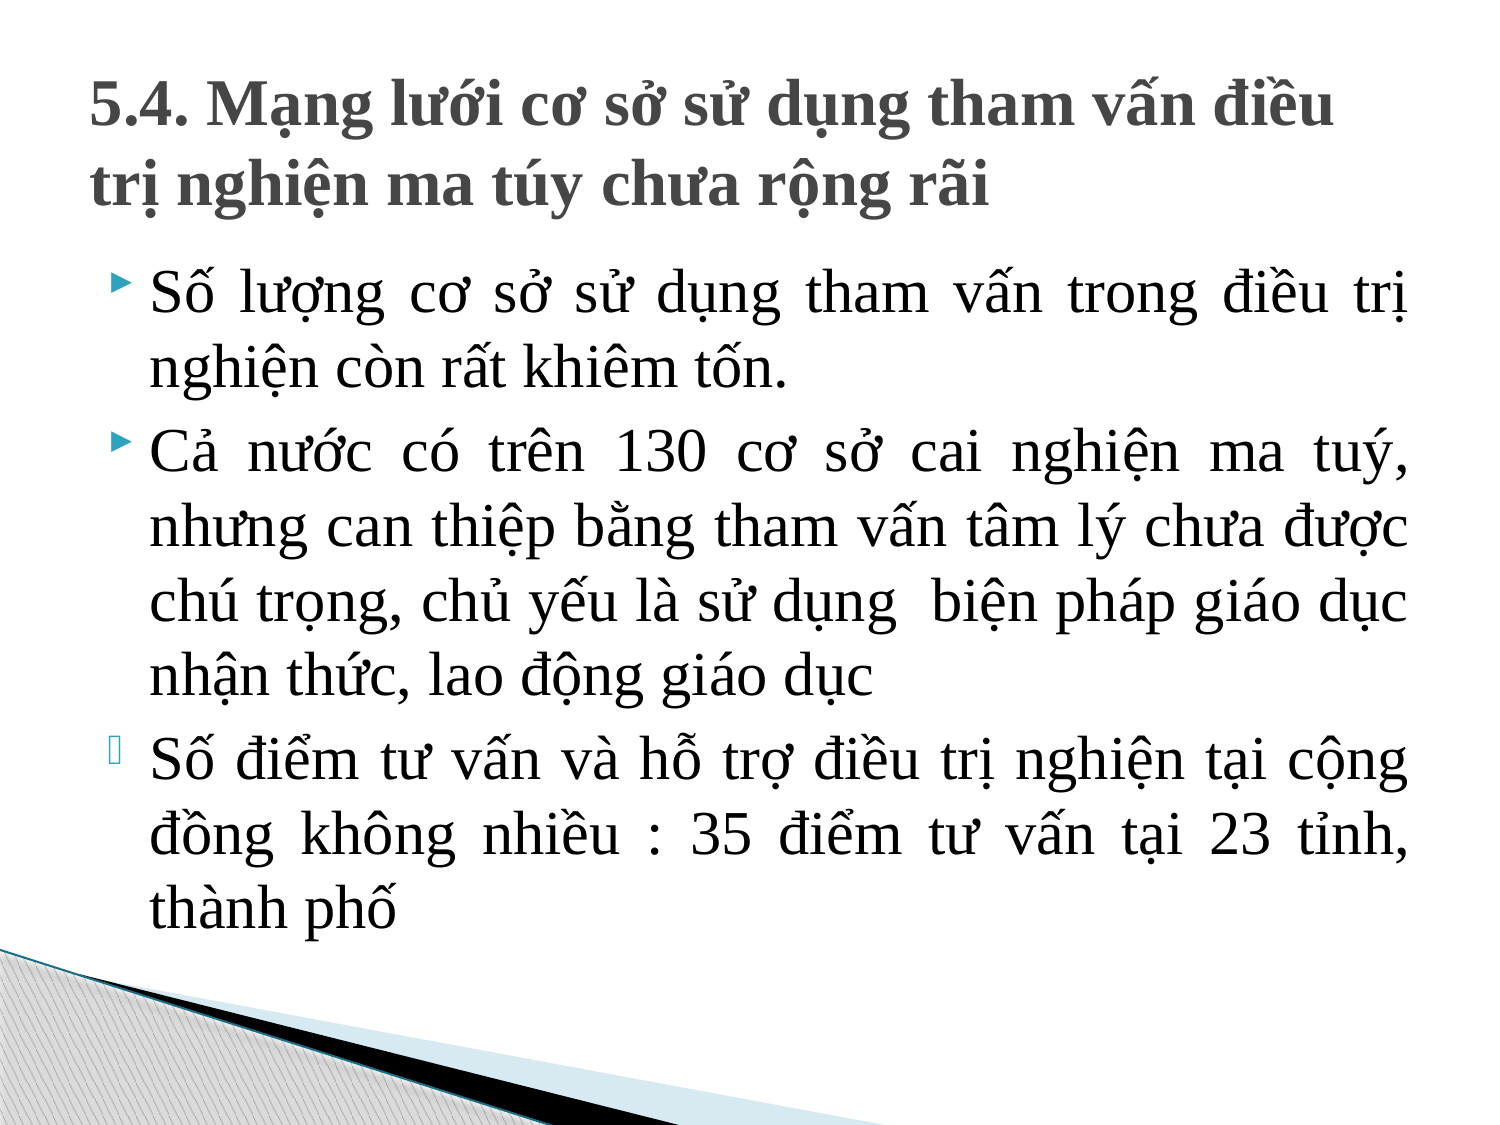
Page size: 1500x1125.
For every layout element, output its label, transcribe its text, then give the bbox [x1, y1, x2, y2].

list Số lượng cơ sở sử dụng tham vấn trong điều trị nghiện còn rất khiêm tốn. Cả nước có trên 130 cơ sở cai nghiện ma tuý, nhưng can thiệp bằng tham vấn tâm lý chưa được chú trọng, chủ yếu là sử dụng biện pháp giáo dục nhận thức, lao động giáo dục Số điểm tư vấn và hỗ trợ điều trị nghiện tại cộng đồng không nhiều : 35 điểm tư vấn tại 23 tỉnh, thành phố [75, 243, 1425, 986]
title 5.4. Mạng lưới cơ sở sử dụng tham vấn điều trị nghiện ma túy chưa rộng rãi [75, 45, 1425, 233]
